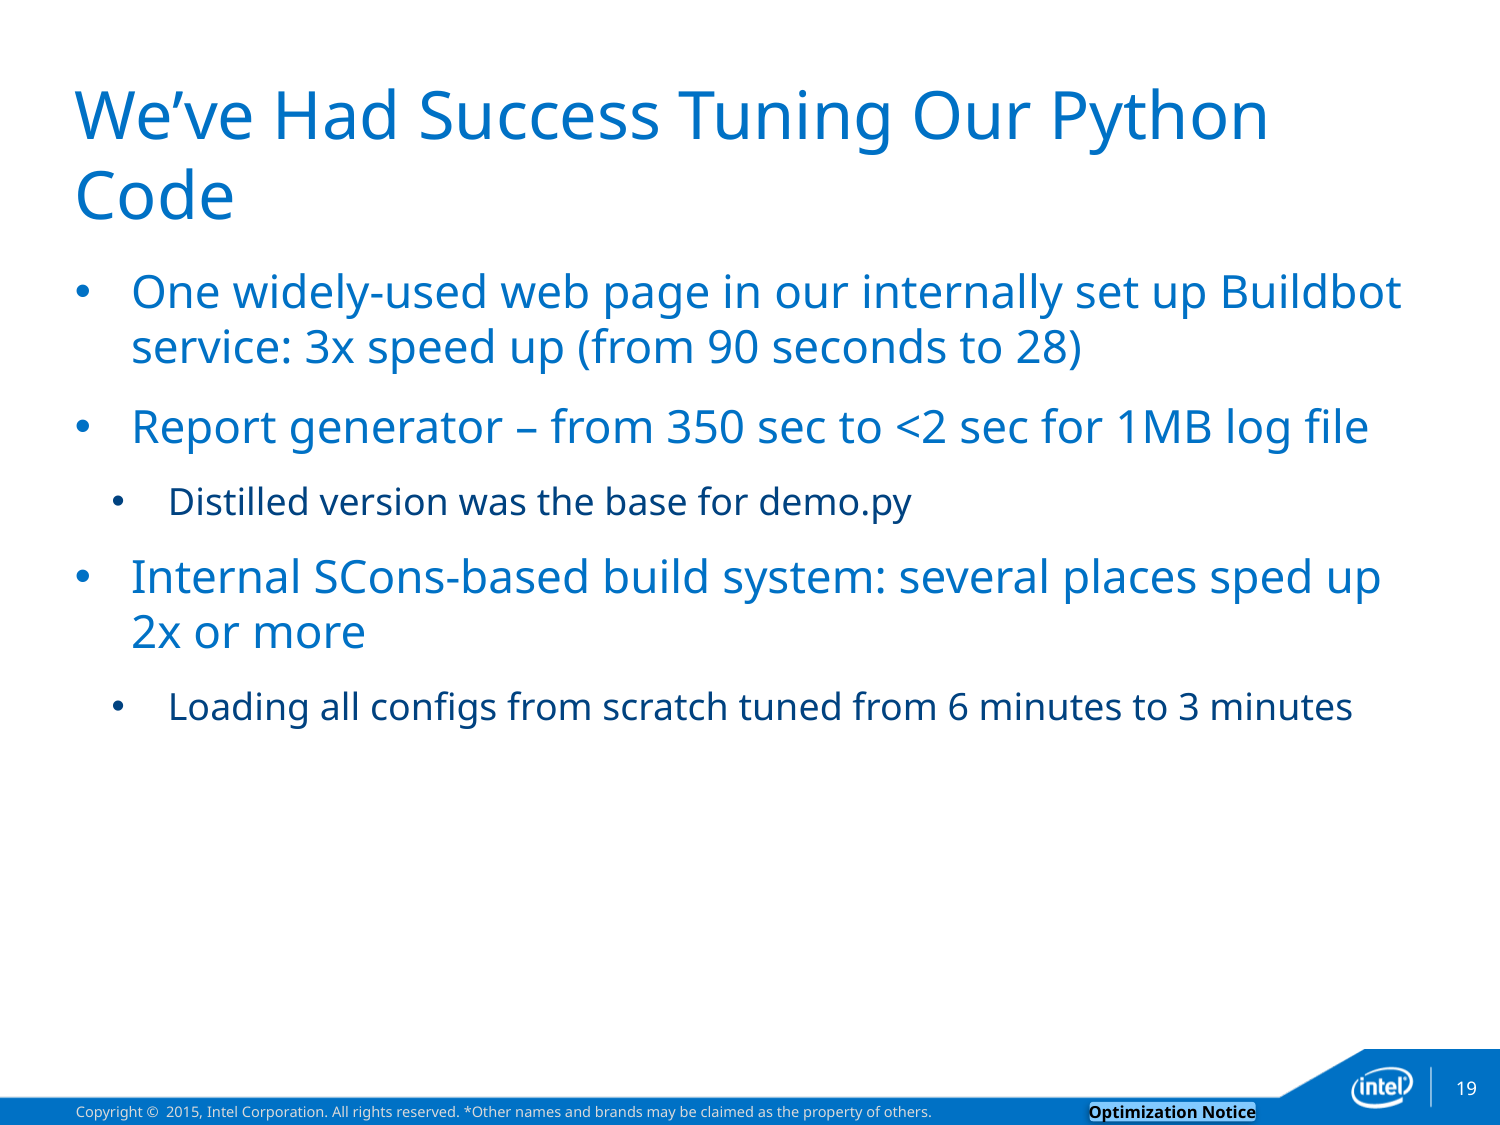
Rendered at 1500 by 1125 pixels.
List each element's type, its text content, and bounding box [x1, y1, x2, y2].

title We’ve Had Success Tuning Our Python Code [74, 72, 1425, 261]
list One widely-used web page in our internally set up Buildbot service: 3x speed up (from 90 seconds to 28) Report generator – from 350 sec to <2 sec for 1MB log file Distilled version was the base for demo.py Internal SCons-based build system: several places sped up 2x or more Loading all configs from scratch tuned from 6 minutes to 3 minutes [74, 262, 1425, 1013]
picture [0, 1049, 1500, 1125]
slide_number 19 [1406, 1059, 1478, 1119]
